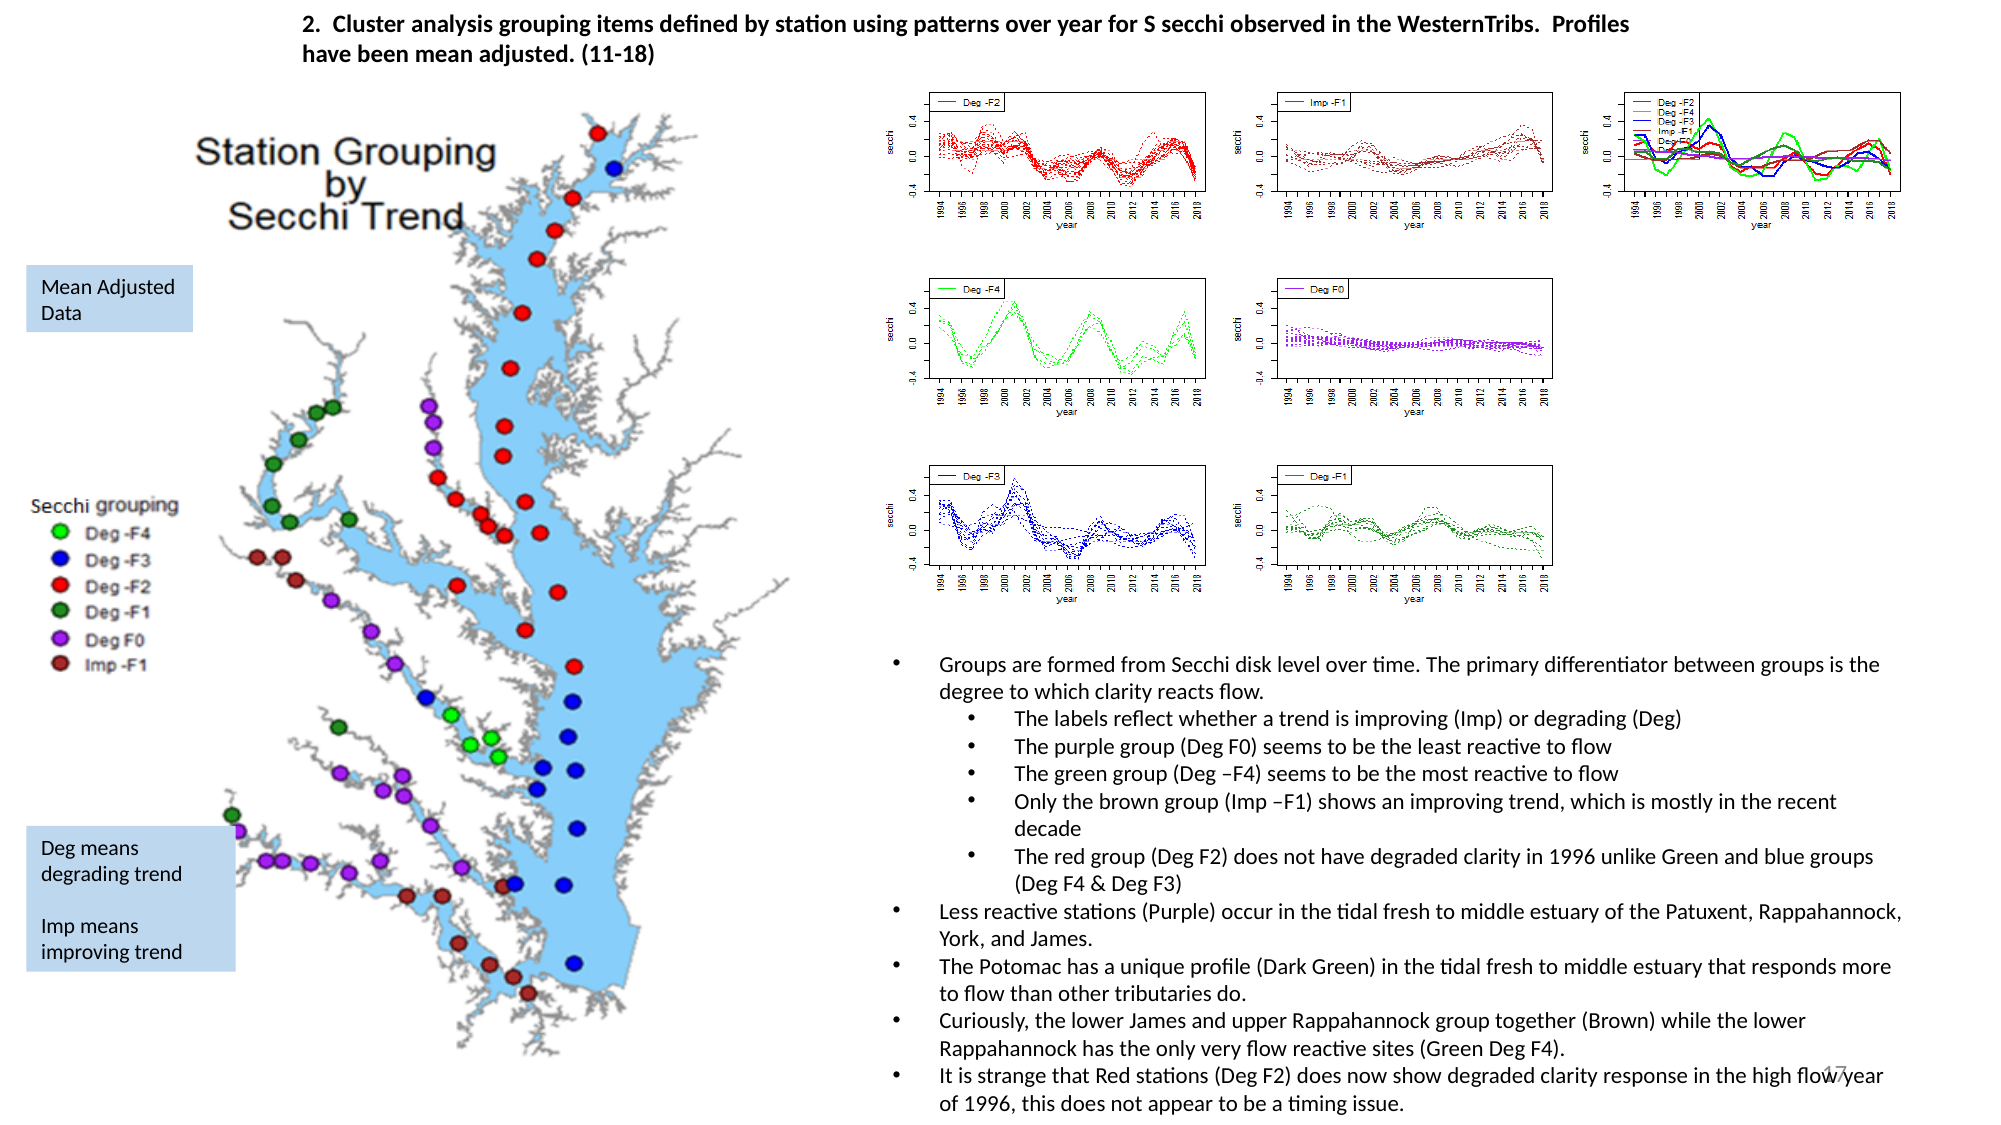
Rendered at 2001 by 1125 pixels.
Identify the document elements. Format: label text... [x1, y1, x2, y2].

picture [883, 53, 1925, 613]
text_box Groups are formed from Secchi disk level over time. The primary differentiator between groups is the degree to which clarity reacts flow. The labels reflect whether a trend is improving (Imp) or degrading (Deg) The purple group (Deg F0) seems to be the least reactive to flow The green group (Deg –F4) seems to be the most reactive to flow Only the brown group (Imp –F1) shows an improving trend, which is mostly in the recent decade The red group (Deg F2) does not have degraded clarity in 1996 unlike Green and blue groups (Deg F4 & Deg F3) Less reactive stations (Purple) occur in the tidal fresh to middle estuary of the Patuxent, Rappahannock, York, and James. The Potomac has a unique profile (Dark Green) in the tidal fresh to middle estuary that responds more to flow than other tributaries do. Curiously, the lower James and upper Rappahannock group together (Brown) while the lower Rappahannock has the only very flow reactive sites (Green Deg F4). It is strange that Red stations (Deg F2) does now show degraded clarity response in the high flow year of 1996, this does not appear to be a timing issue. [727, 614, 1925, 1125]
slide_number 17 [1412, 1042, 1863, 1103]
picture [26, 107, 827, 1072]
text_box 2. Cluster analysis grouping items defined by station using patterns over year for S secchi observed in the WesternTribs. Profiles have been mean adjusted. (11-18) [287, 0, 1683, 75]
